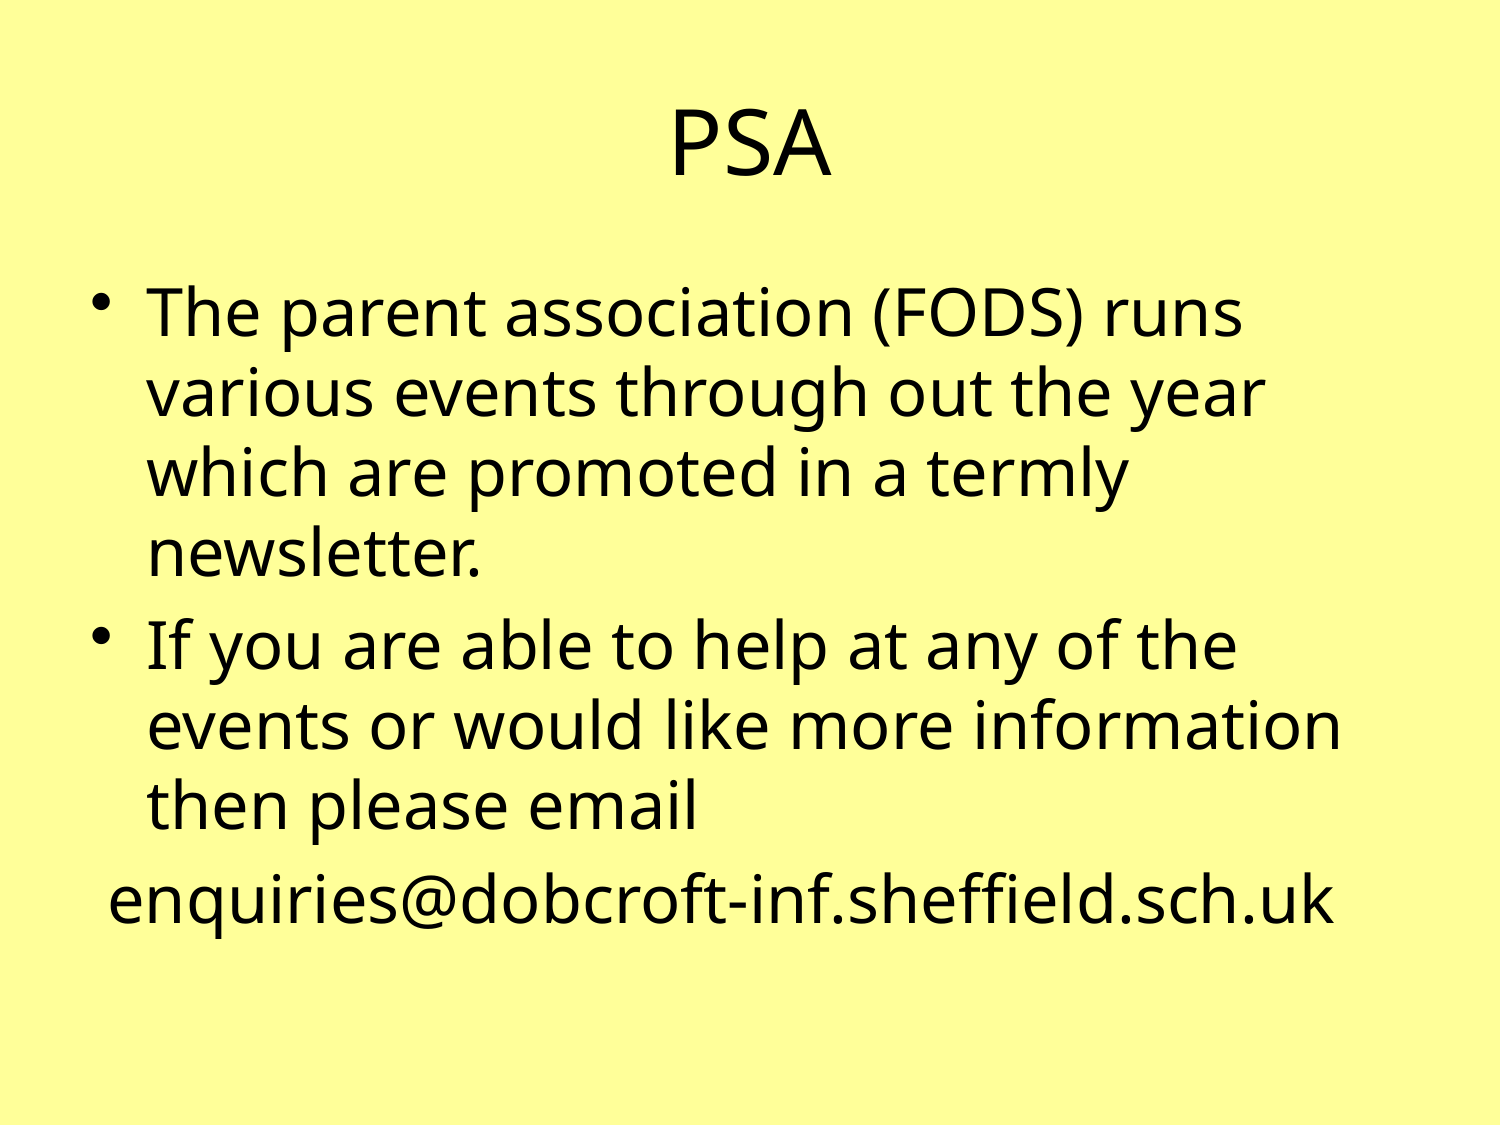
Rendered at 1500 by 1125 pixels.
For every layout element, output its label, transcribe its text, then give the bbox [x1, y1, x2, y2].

list The parent association (FODS) runs various events through out the year which are promoted in a termly newsletter. If you are able to help at any of the events or would like more information then please email enquiries@dobcroft-inf.sheffield.sch.uk [75, 262, 1425, 1005]
title PSA [75, 45, 1425, 233]
